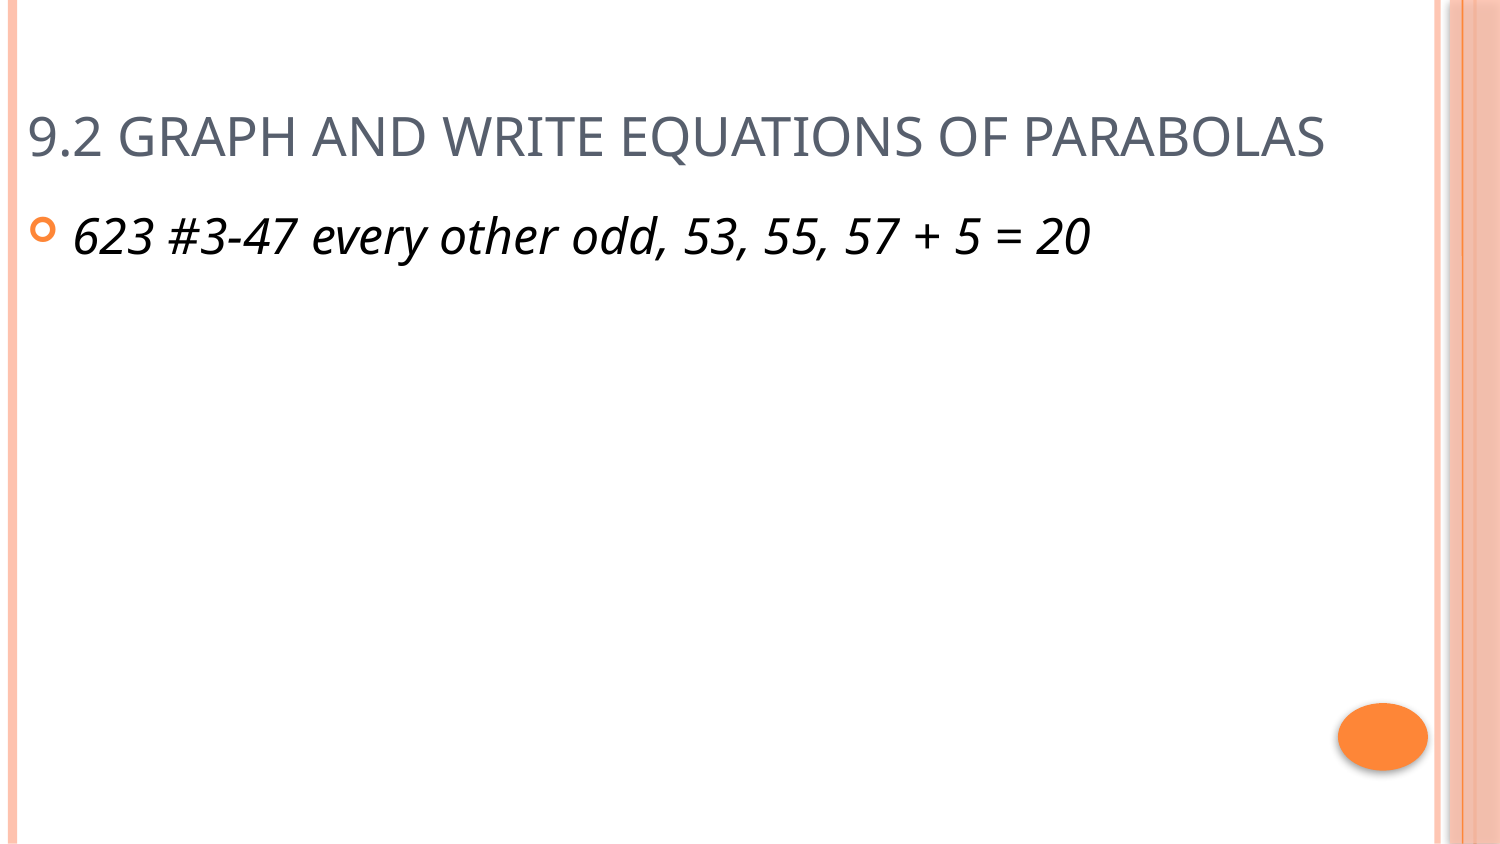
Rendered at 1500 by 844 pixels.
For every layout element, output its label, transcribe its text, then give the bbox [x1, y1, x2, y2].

title 9.2 Graph and Write Equations of Parabolas [12, 33, 1375, 175]
list 623 #3-47 every other odd, 53, 55, 57 + 5 = 20 [12, 196, 1375, 797]
